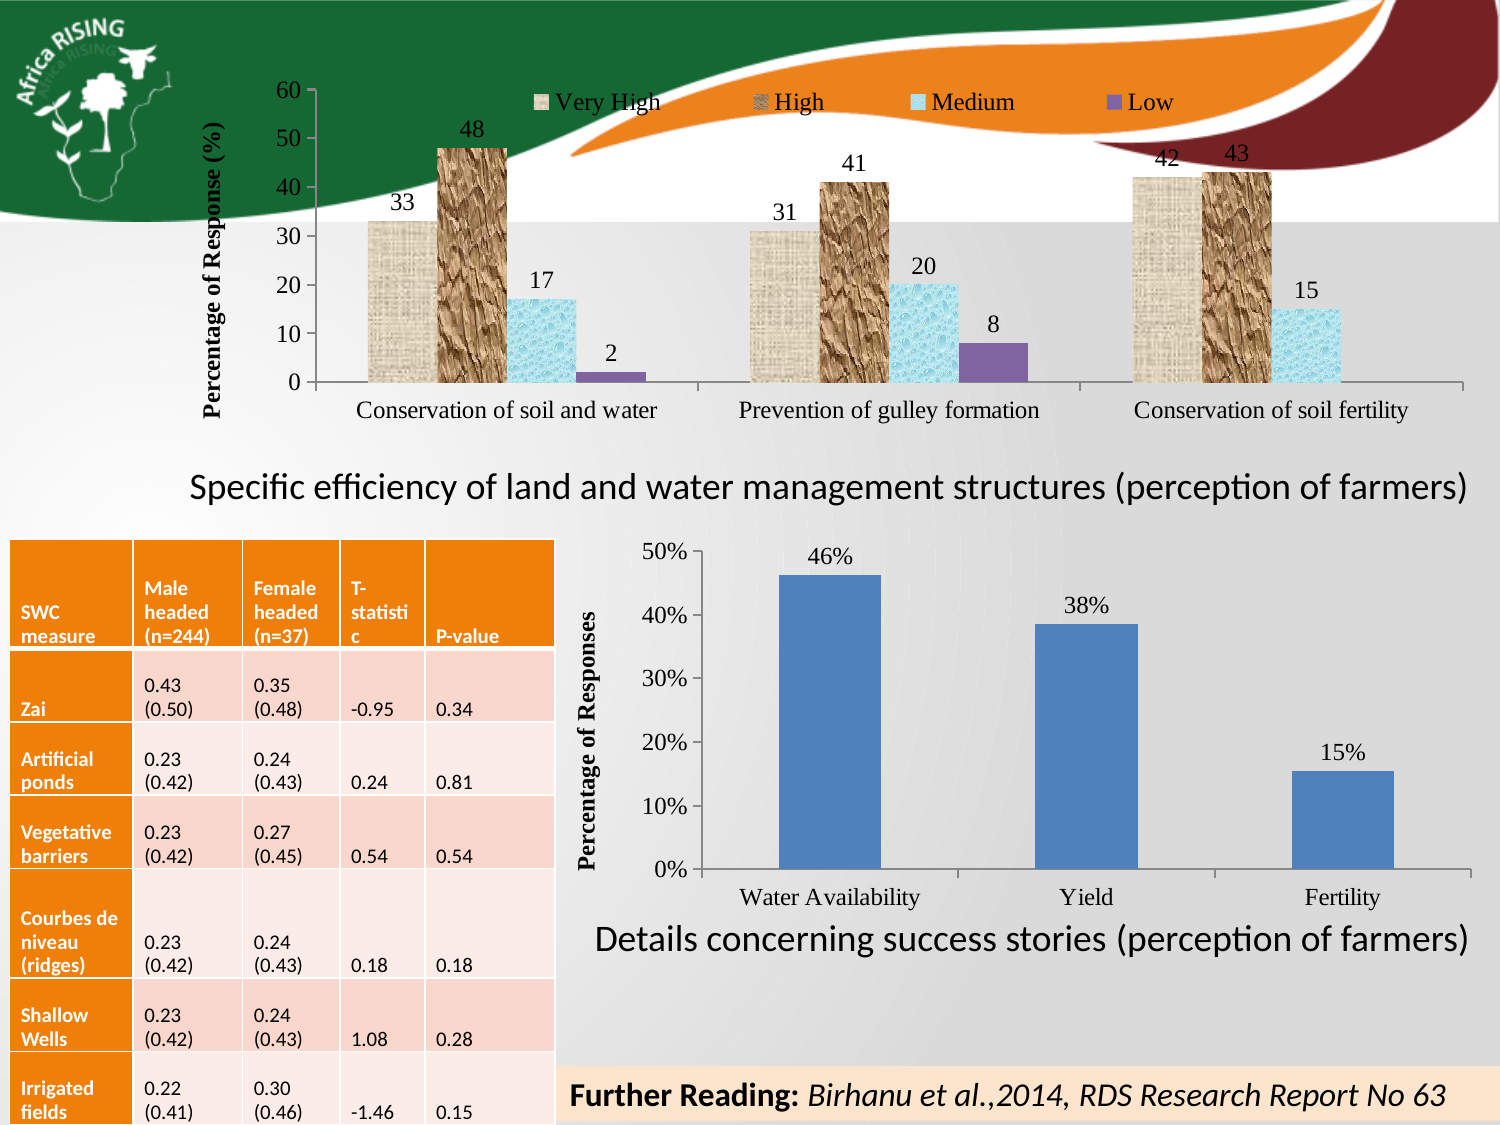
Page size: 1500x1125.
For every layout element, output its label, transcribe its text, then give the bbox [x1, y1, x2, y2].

table_header SWC measure [10, 540, 132, 646]
table_cell 0.27 (0.45) [243, 796, 339, 868]
table_cell Shallow Wells [10, 979, 132, 1051]
table_cell 0.24 (0.43) [243, 723, 339, 794]
chart [174, 67, 1500, 496]
table_cell 0.43 (0.50) [134, 651, 242, 721]
table_cell 0.54 [426, 796, 545, 868]
table_cell Artificial ponds [10, 723, 132, 794]
table_cell 0.23 (0.42) [134, 723, 242, 794]
table_cell -0.95 [341, 651, 424, 721]
table_cell 0.23 (0.42) [134, 979, 242, 1051]
table_cell 0.54 [341, 796, 424, 868]
picture [0, 0, 1499, 222]
table_header P-value [426, 540, 545, 646]
chart [548, 535, 1500, 912]
table_header Male headed (n=244) [134, 540, 242, 646]
table_cell 0.18 [426, 869, 554, 977]
text_box Details concerning success stories (perception of farmers) [580, 918, 1500, 967]
table_cell Irrigated fields [10, 1052, 132, 1124]
table_cell Vegetative barriers [10, 796, 132, 868]
table_cell 0.24 (0.43) [243, 869, 339, 977]
table_cell 0.81 [426, 723, 545, 794]
table_cell 0.24 (0.43) [243, 979, 339, 1051]
table_cell 0.28 [426, 979, 554, 1051]
text_box Specific efficiency of land and water management structures (perception of farmers) [174, 498, 1500, 514]
table_cell 0.18 [341, 869, 424, 977]
text_box Further Reading: Birhanu et al.,2014, RDS Research Report No 63 [556, 1066, 1500, 1121]
table_cell 0.34 [426, 651, 545, 721]
table_cell 0.35 (0.48) [243, 651, 339, 721]
table_cell 0.23 (0.42) [134, 869, 242, 977]
table_cell Courbes de niveau (ridges) [10, 869, 132, 977]
table_cell 0.15 [426, 1052, 554, 1124]
table_header Female headed (n=37) [243, 540, 339, 646]
table_cell 1.08 [341, 979, 424, 1051]
table_cell 0.23 (0.42) [134, 796, 242, 868]
table_cell 0.24 [341, 723, 424, 794]
table_cell 0.22 (0.41) [134, 1052, 242, 1124]
table_cell 0.30 (0.46) [243, 1052, 339, 1124]
table_header T- statistic [341, 540, 424, 646]
table_cell Zai [10, 651, 132, 721]
table_cell -1.46 [341, 1052, 424, 1124]
